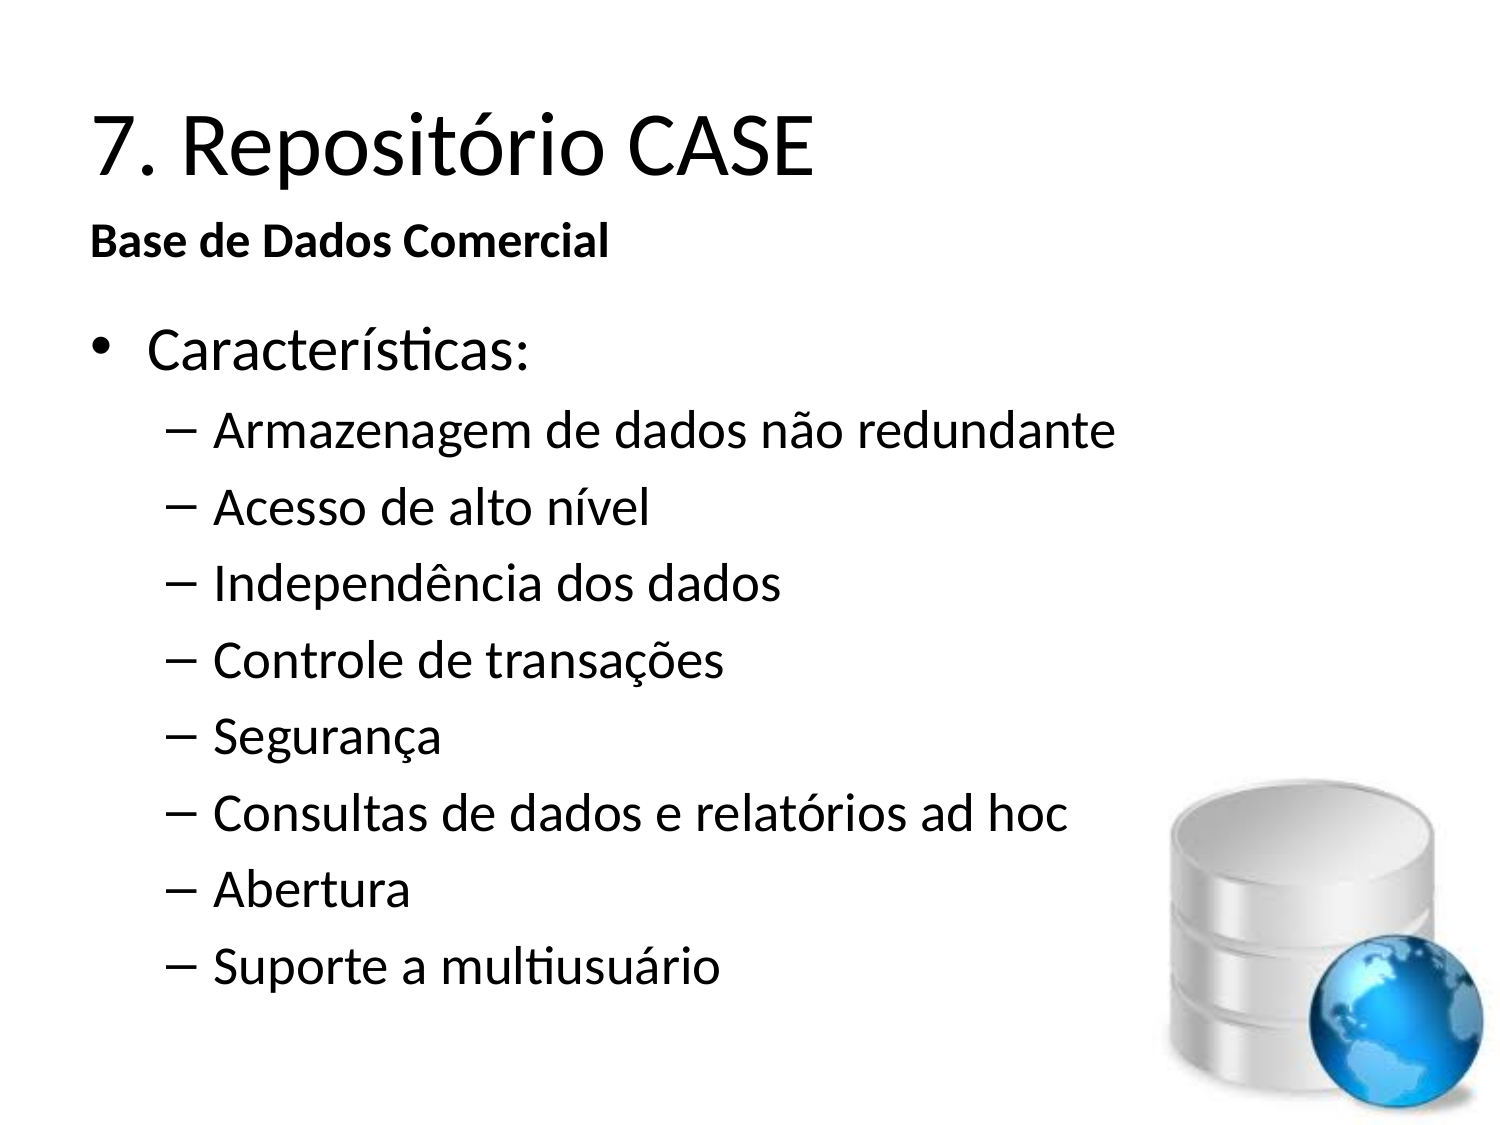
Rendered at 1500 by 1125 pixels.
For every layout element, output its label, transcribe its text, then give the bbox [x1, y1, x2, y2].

picture [1105, 730, 1500, 1125]
title 7. Repositório CASE [75, 45, 1425, 233]
list Características: Armazenagem de dados não redundante Acesso de alto nível Independência dos dados Controle de transações Segurança Consultas de dados e relatórios ad hoc Abertura Suporte a multiusuário [75, 299, 1425, 1005]
text_box Base de Dados Comercial [75, 199, 725, 275]
